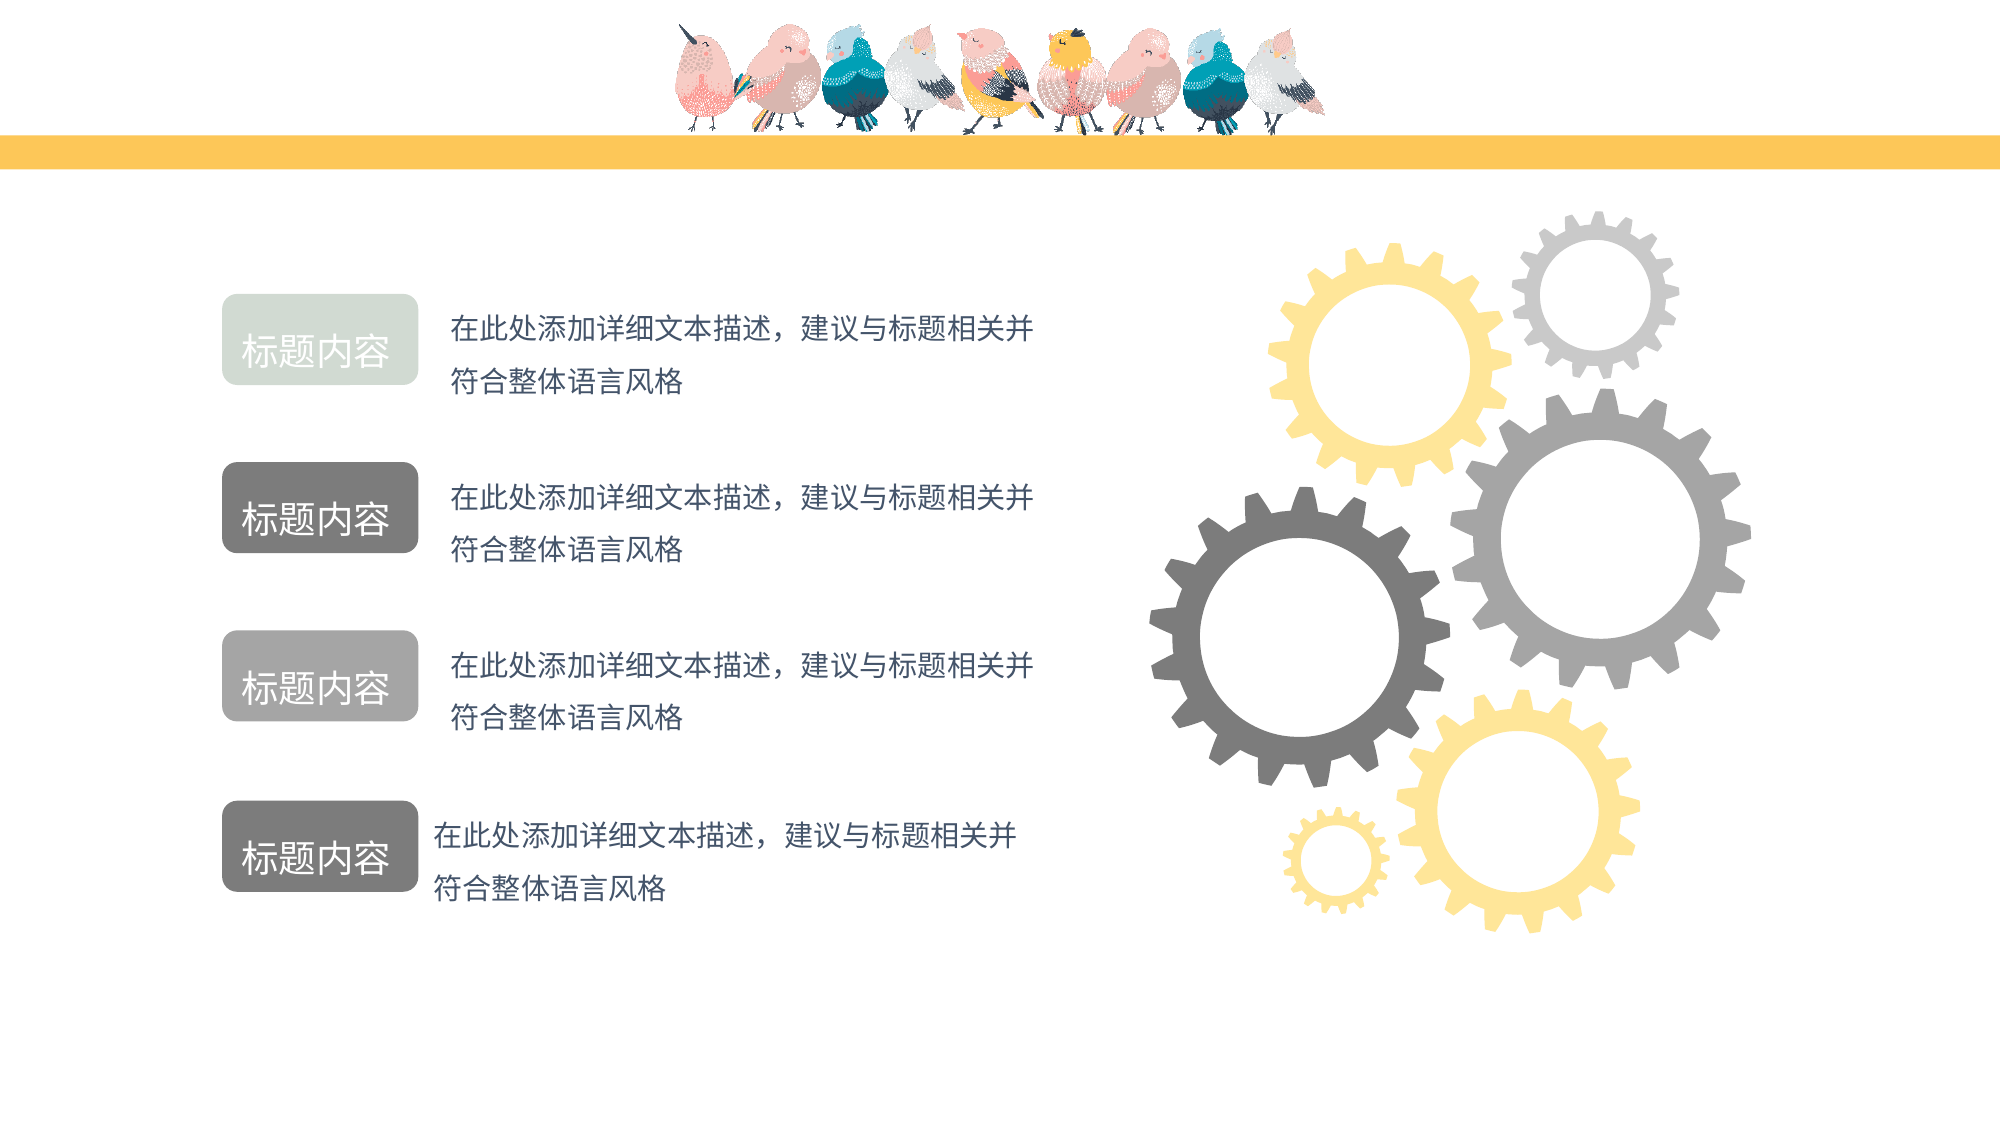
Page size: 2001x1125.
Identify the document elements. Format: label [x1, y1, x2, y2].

text_box [1149, 486, 1451, 788]
text_box [1396, 689, 1641, 934]
text_box [674, 24, 1325, 136]
text_box [1511, 211, 1680, 379]
text_box [1450, 388, 1752, 690]
text_box [0, 134, 2000, 171]
text_box [215, 286, 1067, 906]
text_box [1282, 807, 1390, 915]
text_box [1267, 243, 1512, 487]
